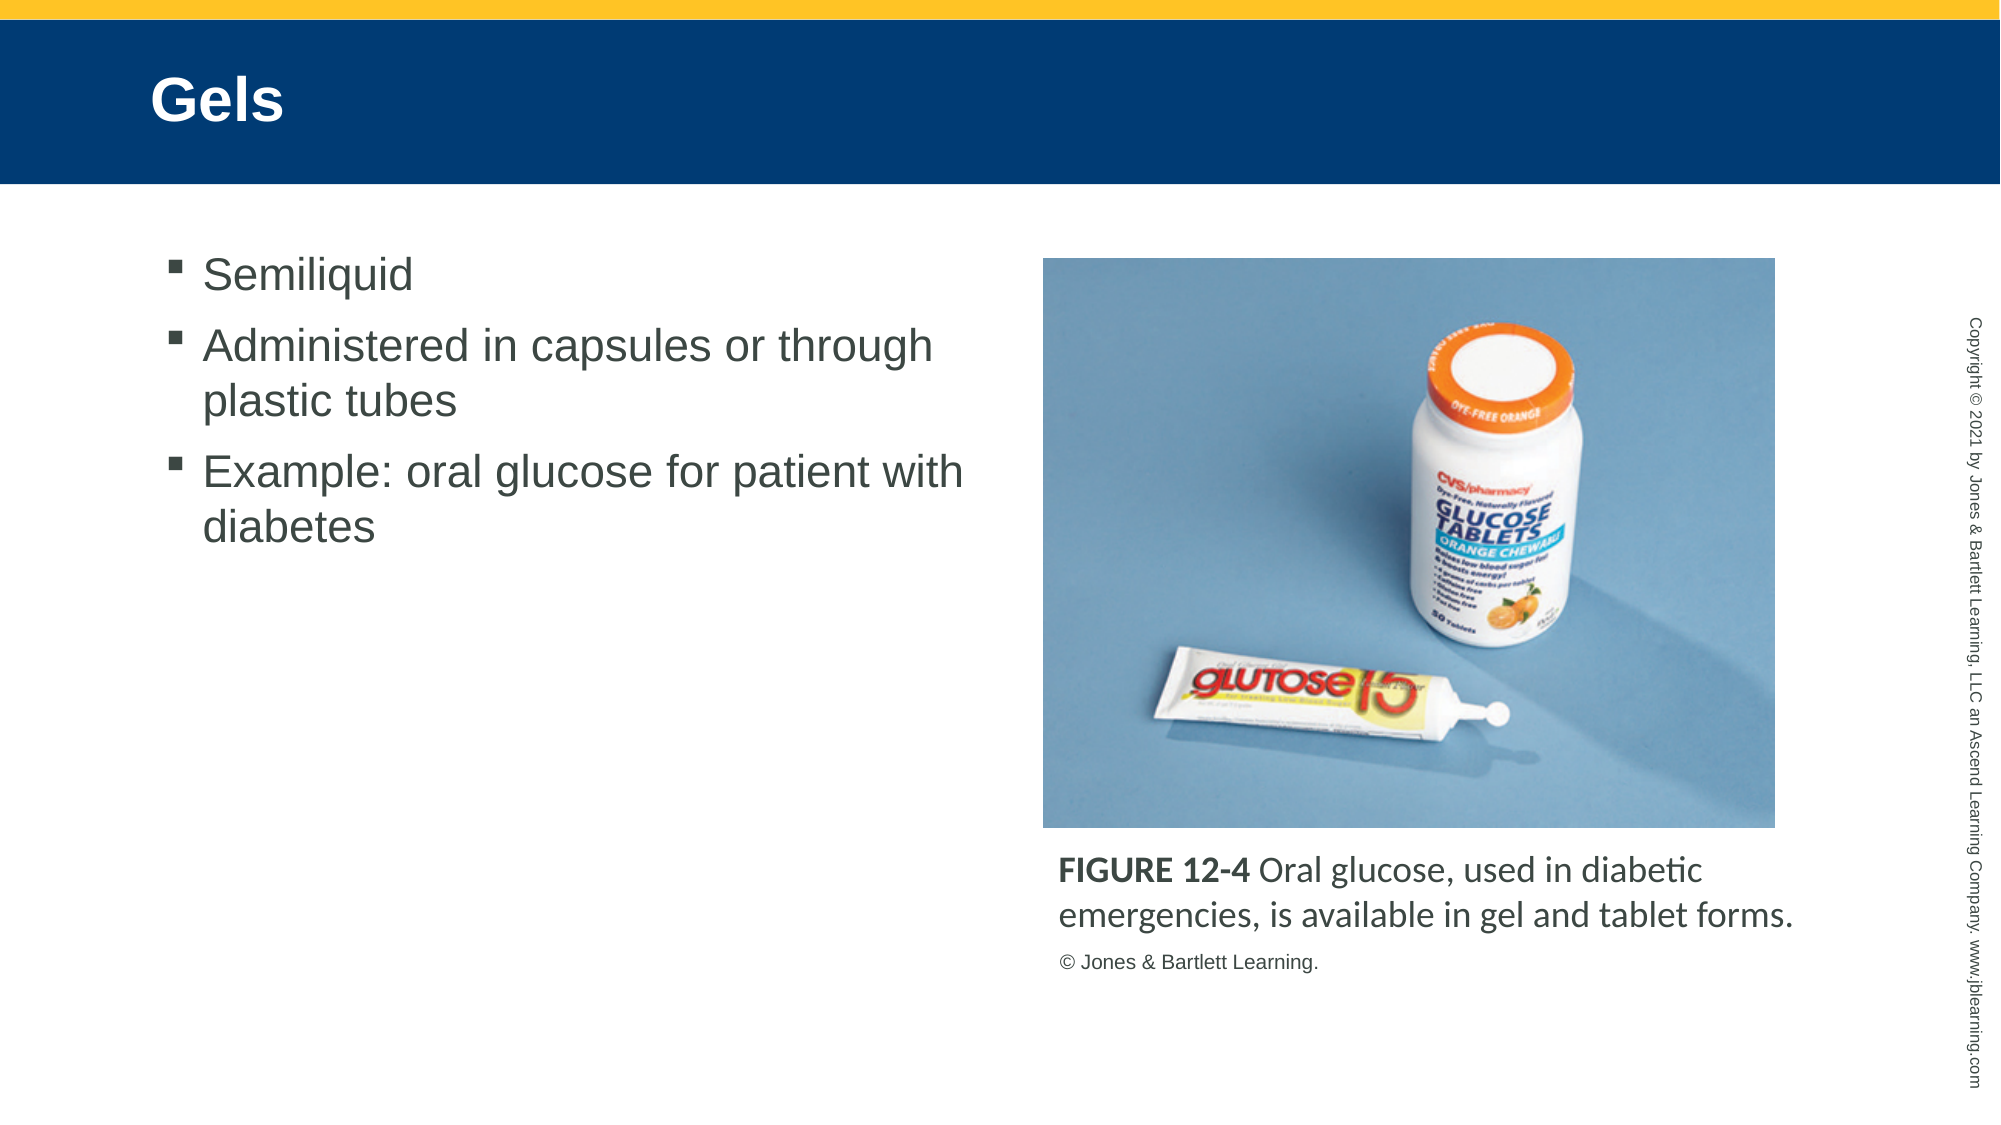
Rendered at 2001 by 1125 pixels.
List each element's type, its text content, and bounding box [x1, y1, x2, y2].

text_box © Jones & Bartlett Learning. [1045, 941, 1335, 982]
picture [1043, 258, 1775, 828]
title Gels [0, 19, 2000, 185]
text_box FIGURE 12-4 Oral glucose, used in diabetic emergencies, is available in gel and tablet forms. [1043, 837, 1860, 943]
list Semiliquid Administered in capsules or through plastic tubes Example: oral glucose for patient with diabetes [150, 237, 1067, 1025]
